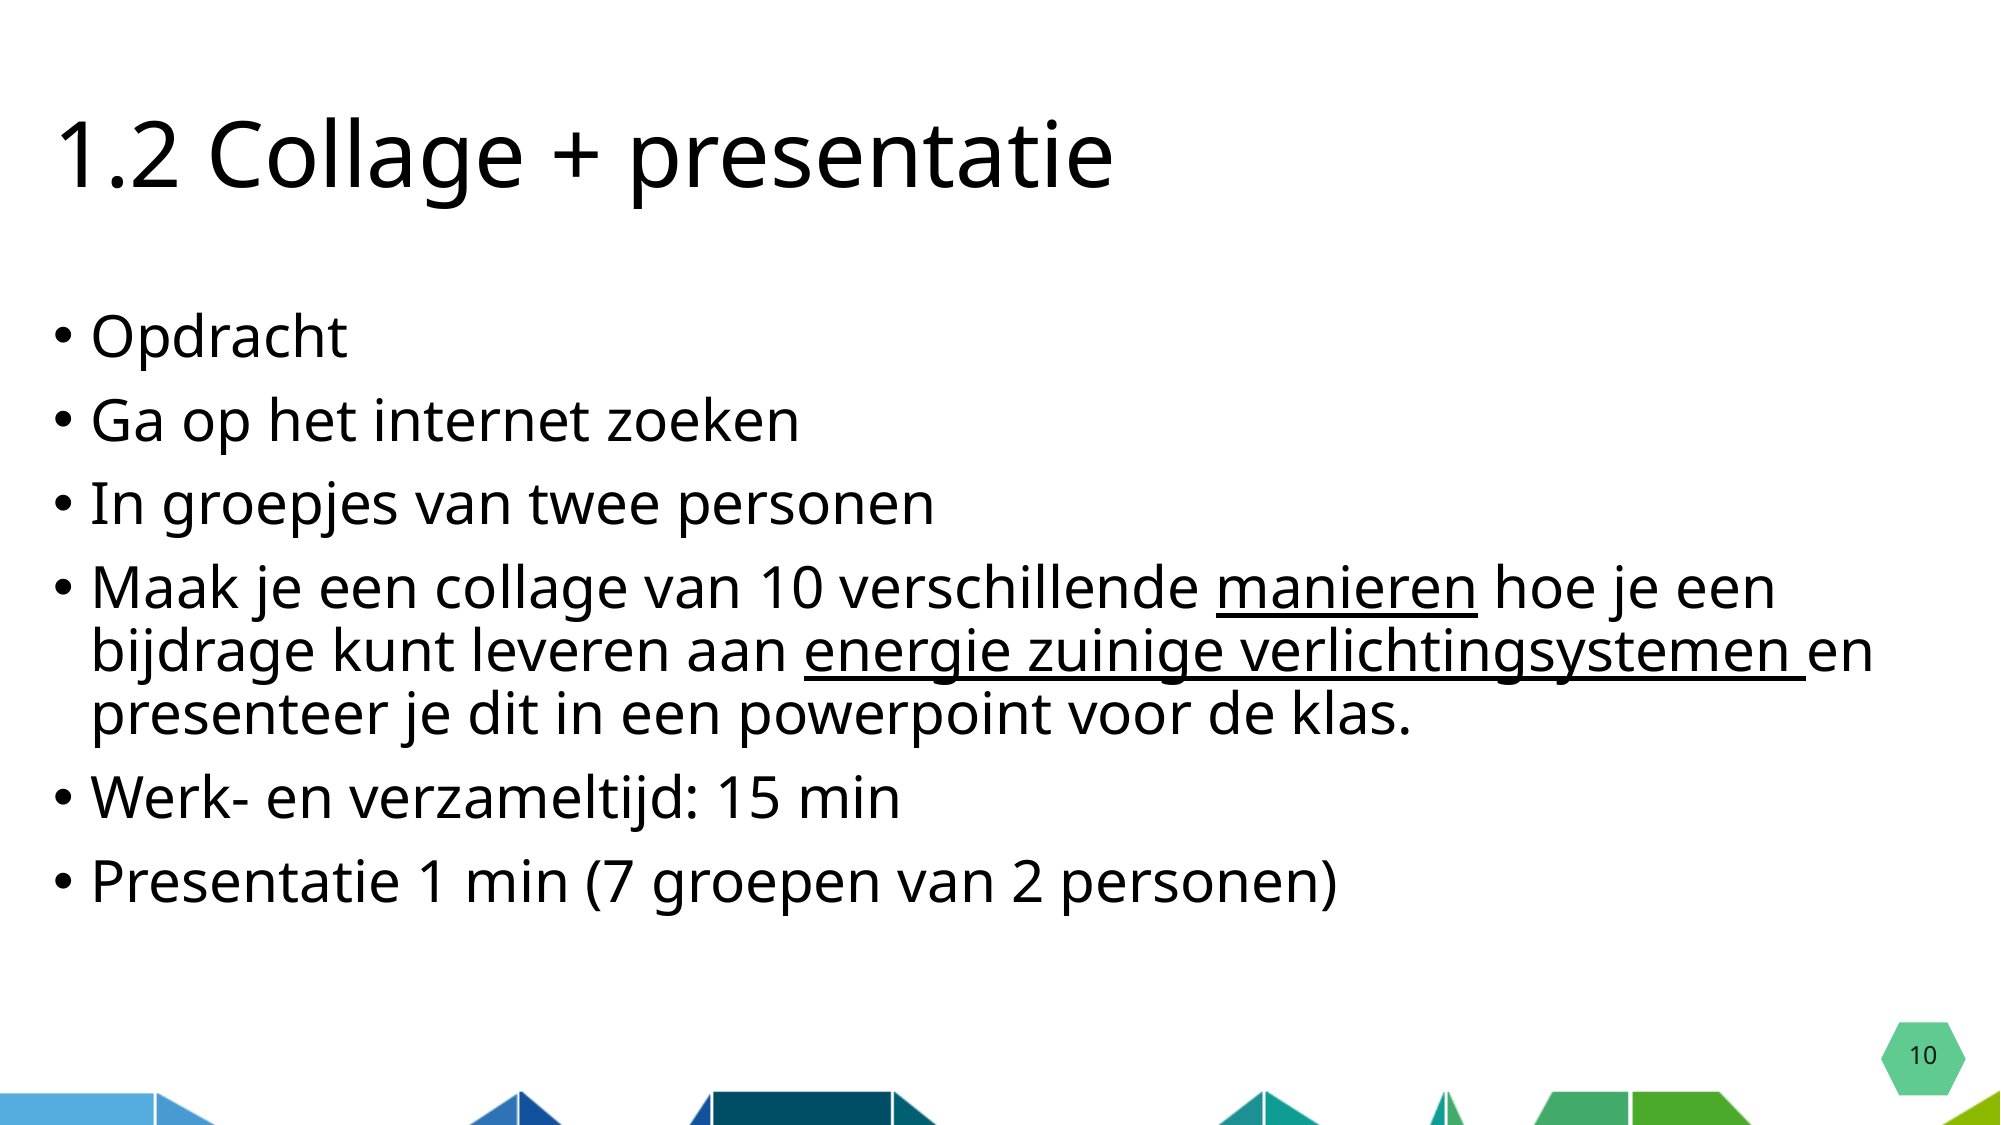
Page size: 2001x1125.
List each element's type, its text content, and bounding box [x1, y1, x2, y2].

title 1.2 Collage + presentatie [38, 38, 1962, 278]
list Opdracht Ga op het internet zoeken In groepjes van twee personen Maak je een collage van 10 verschillende manieren hoe je een bijdrage kunt leveren aan energie zuinige verlichtingsystemen en presenteer je dit in een powerpoint voor de klas. Werk- en verzameltijd: 15 min Presentatie 1 min (7 groepen van 2 personen) [38, 299, 1962, 1014]
picture [0, 1086, 2000, 1125]
slide_number 10 [1884, 1026, 1962, 1087]
